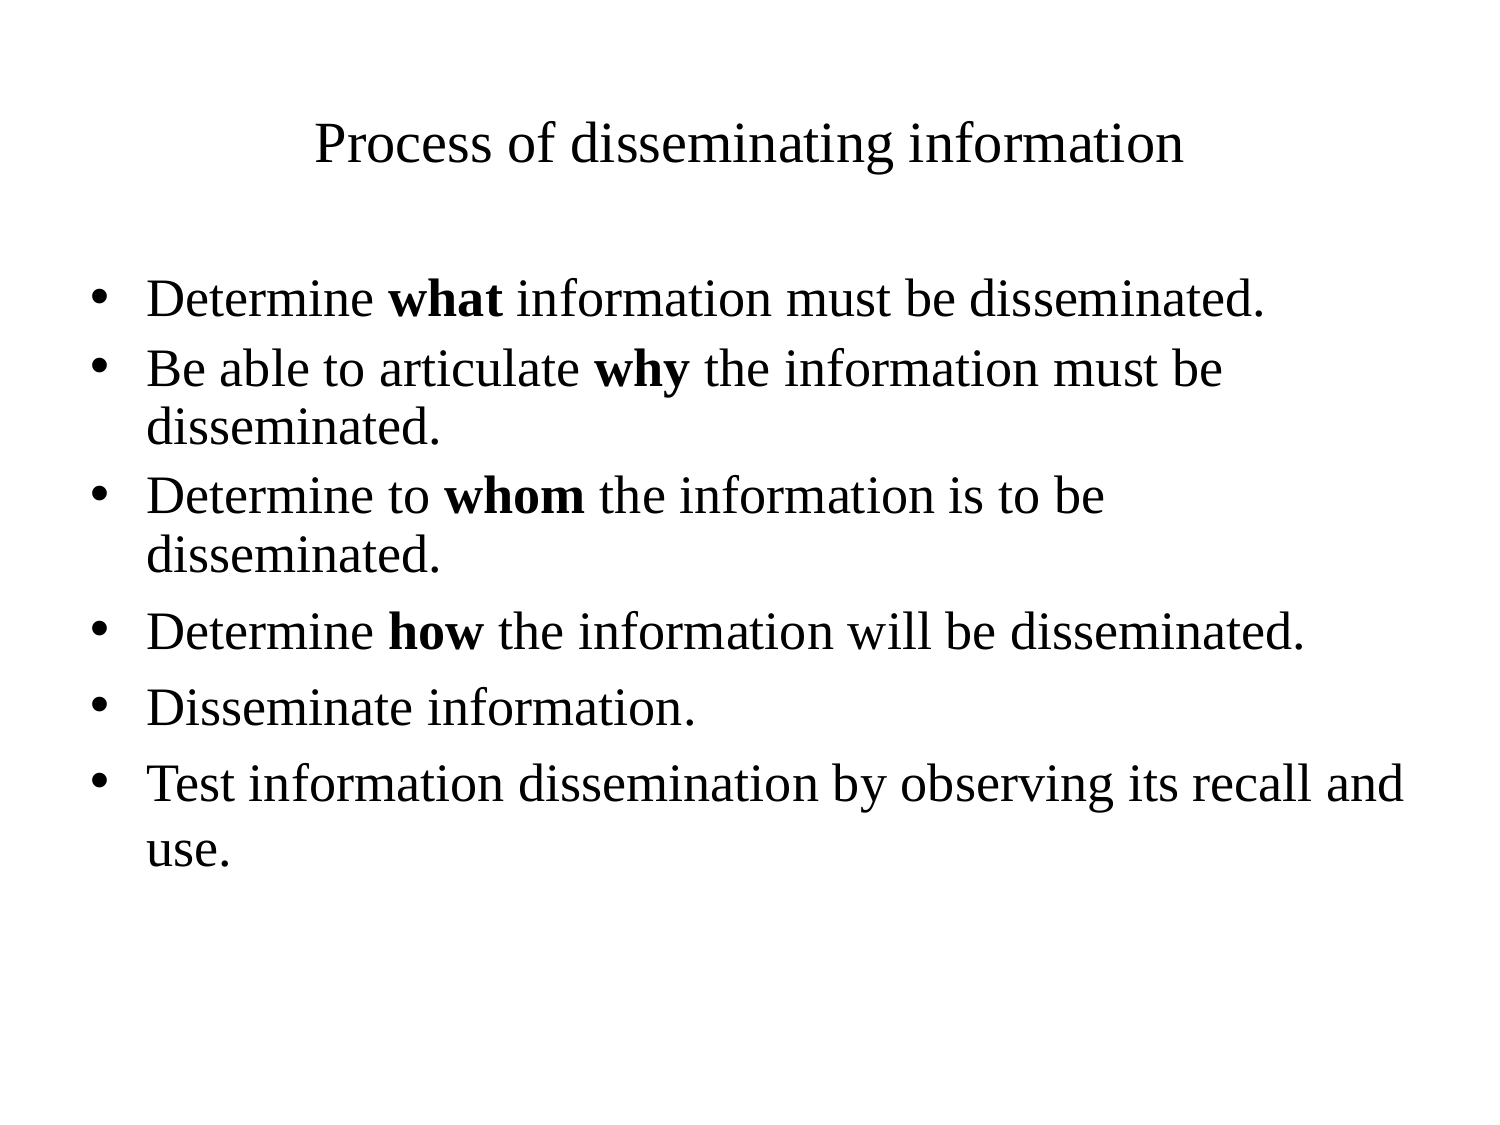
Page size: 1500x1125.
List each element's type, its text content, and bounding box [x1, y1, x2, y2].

list Determine what information must be disseminated. Be able to articulate why the information must be disseminated. Determine to whom the information is to be disseminated. Determine how the information will be disseminated. Disseminate information. Test information dissemination by observing its recall and use. [75, 262, 1425, 1005]
title Process of disseminating information [75, 45, 1425, 233]
